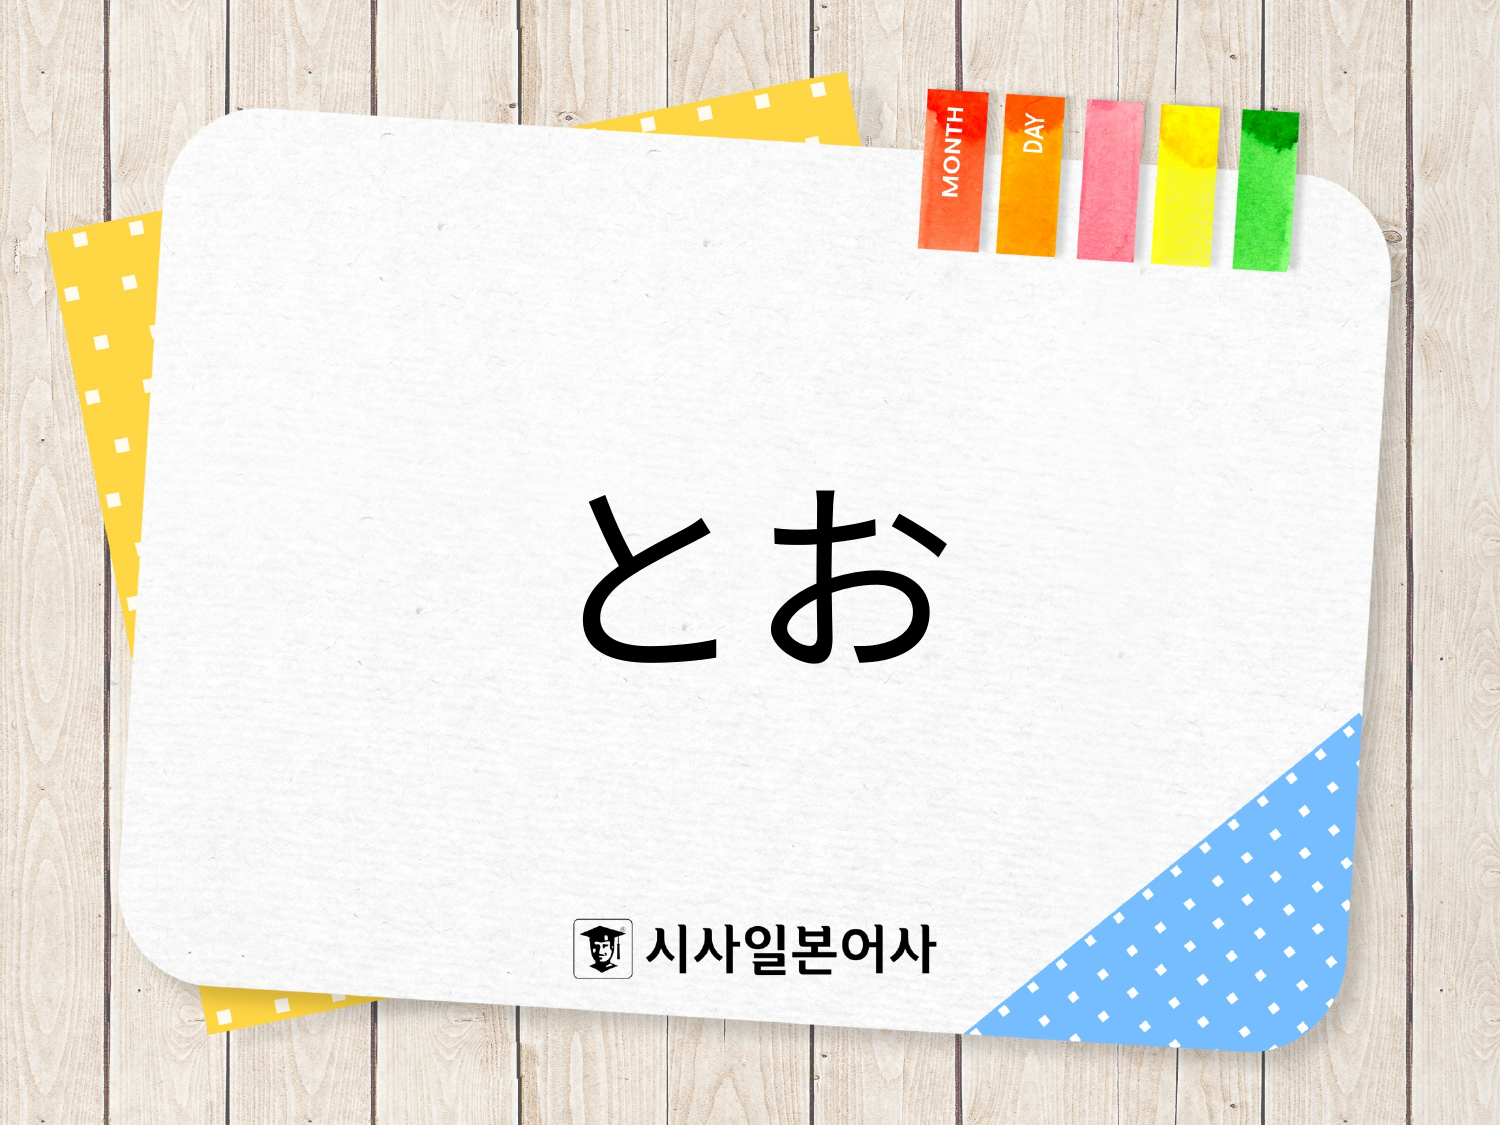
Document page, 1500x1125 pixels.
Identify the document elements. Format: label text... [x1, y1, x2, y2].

title とお [75, 338, 1425, 811]
picture [0, 0, 1500, 1125]
